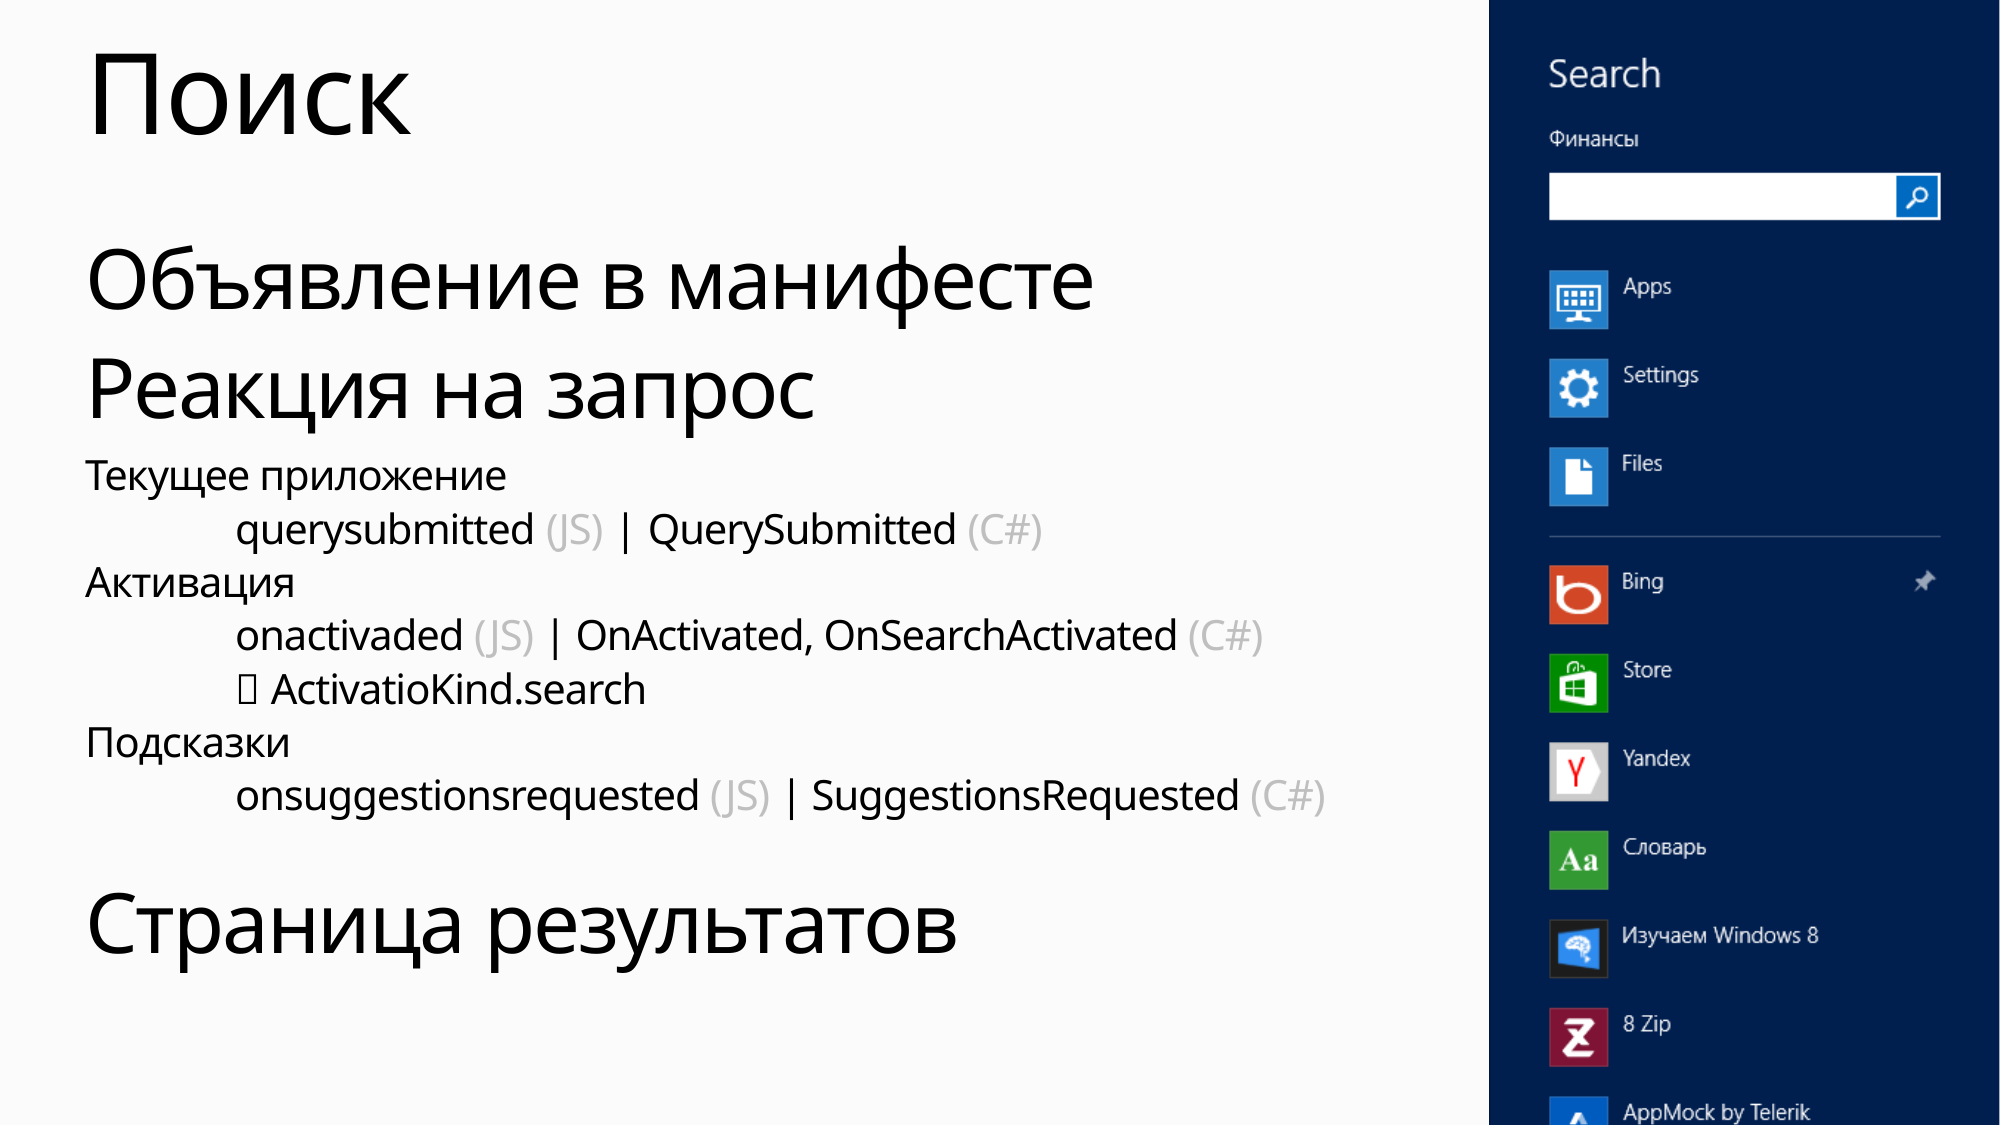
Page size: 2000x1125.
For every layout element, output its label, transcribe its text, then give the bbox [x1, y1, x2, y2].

title Поиск [85, 37, 1484, 161]
picture [1489, 0, 2000, 1125]
list Объявление в манифесте Реакция на запрос Текущее приложение querysubmitted (JS) | QuerySubmitted (C#) Активация onactivaded (JS) | OnActivated, OnSearchActivated (C#)  ActivatioKind.search Подсказки onsuggestionsrequested (JS) | SuggestionsRequested (C#) Страница результатов [85, 237, 1484, 979]
